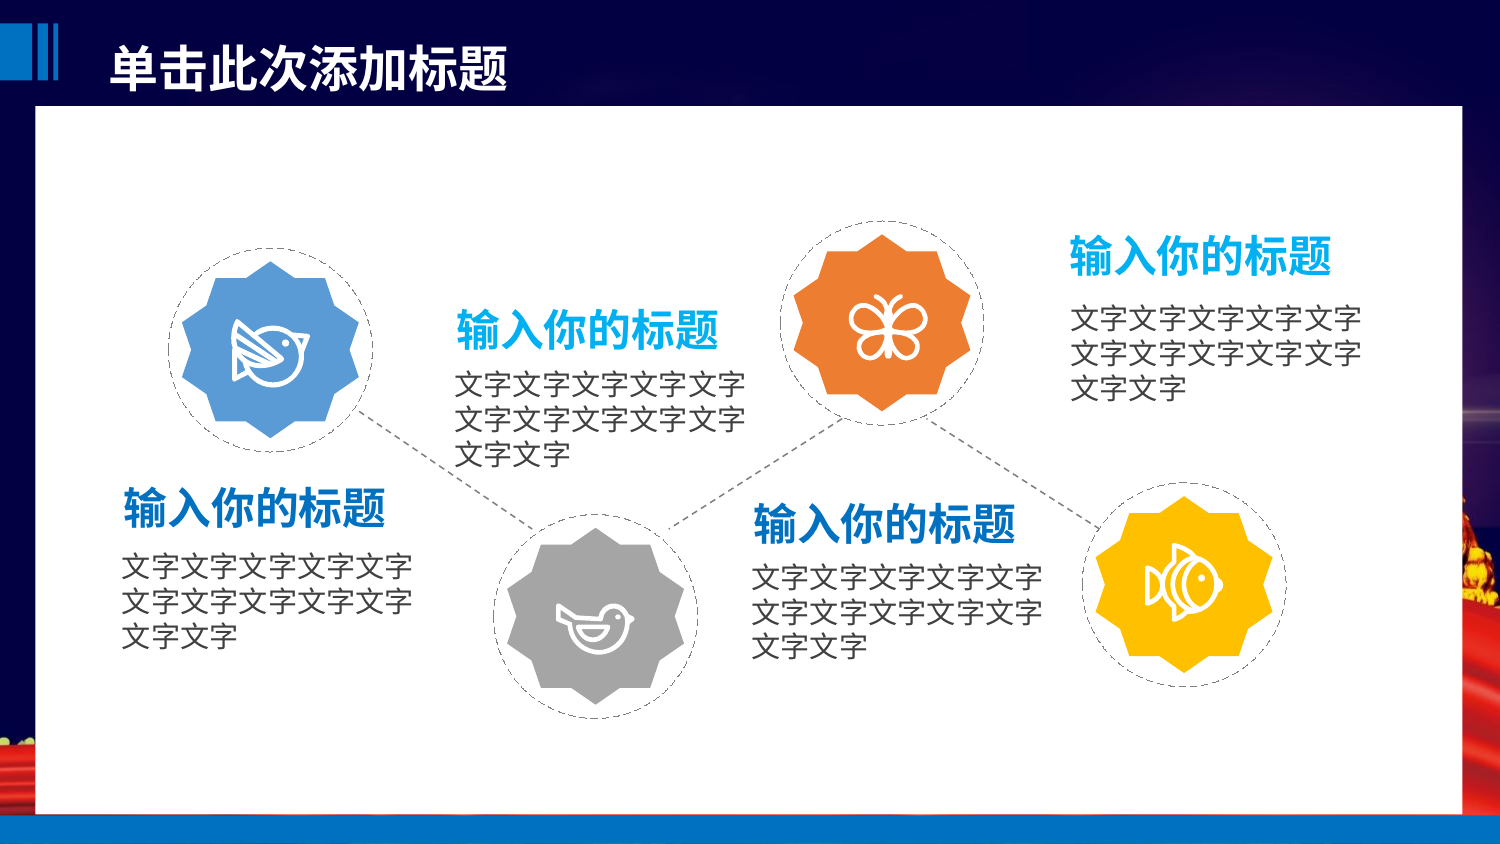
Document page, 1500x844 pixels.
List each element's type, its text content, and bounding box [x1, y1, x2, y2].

text_box 输入你的标题 [444, 296, 731, 361]
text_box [668, 418, 843, 530]
text_box [37, 23, 48, 81]
text_box 输入你的标题 [1058, 222, 1344, 287]
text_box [1082, 482, 1287, 687]
text_box 输入你的标题 [112, 475, 398, 539]
text_box 输入你的标题 [742, 491, 1028, 555]
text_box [359, 411, 533, 530]
text_box 文字文字文字文字文字文字文字文字文字文字文字文字 [443, 360, 763, 477]
text_box 文字文字文字文字文字文字文字文字文字文字文字文字 [740, 553, 1060, 670]
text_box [168, 248, 373, 453]
text_box [67, 24, 393, 82]
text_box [493, 514, 698, 719]
text_box 文字文字文字文字文字文字文字文字文字文字文字文字 [1059, 294, 1379, 411]
text_box [53, 23, 59, 81]
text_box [926, 418, 1100, 530]
picture [0, 0, 1500, 815]
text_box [779, 221, 985, 426]
text_box [0, 23, 33, 81]
text_box 文字文字文字文字文字文字文字文字文字文字文字文字 [110, 542, 430, 659]
text_box [0, 815, 1500, 844]
